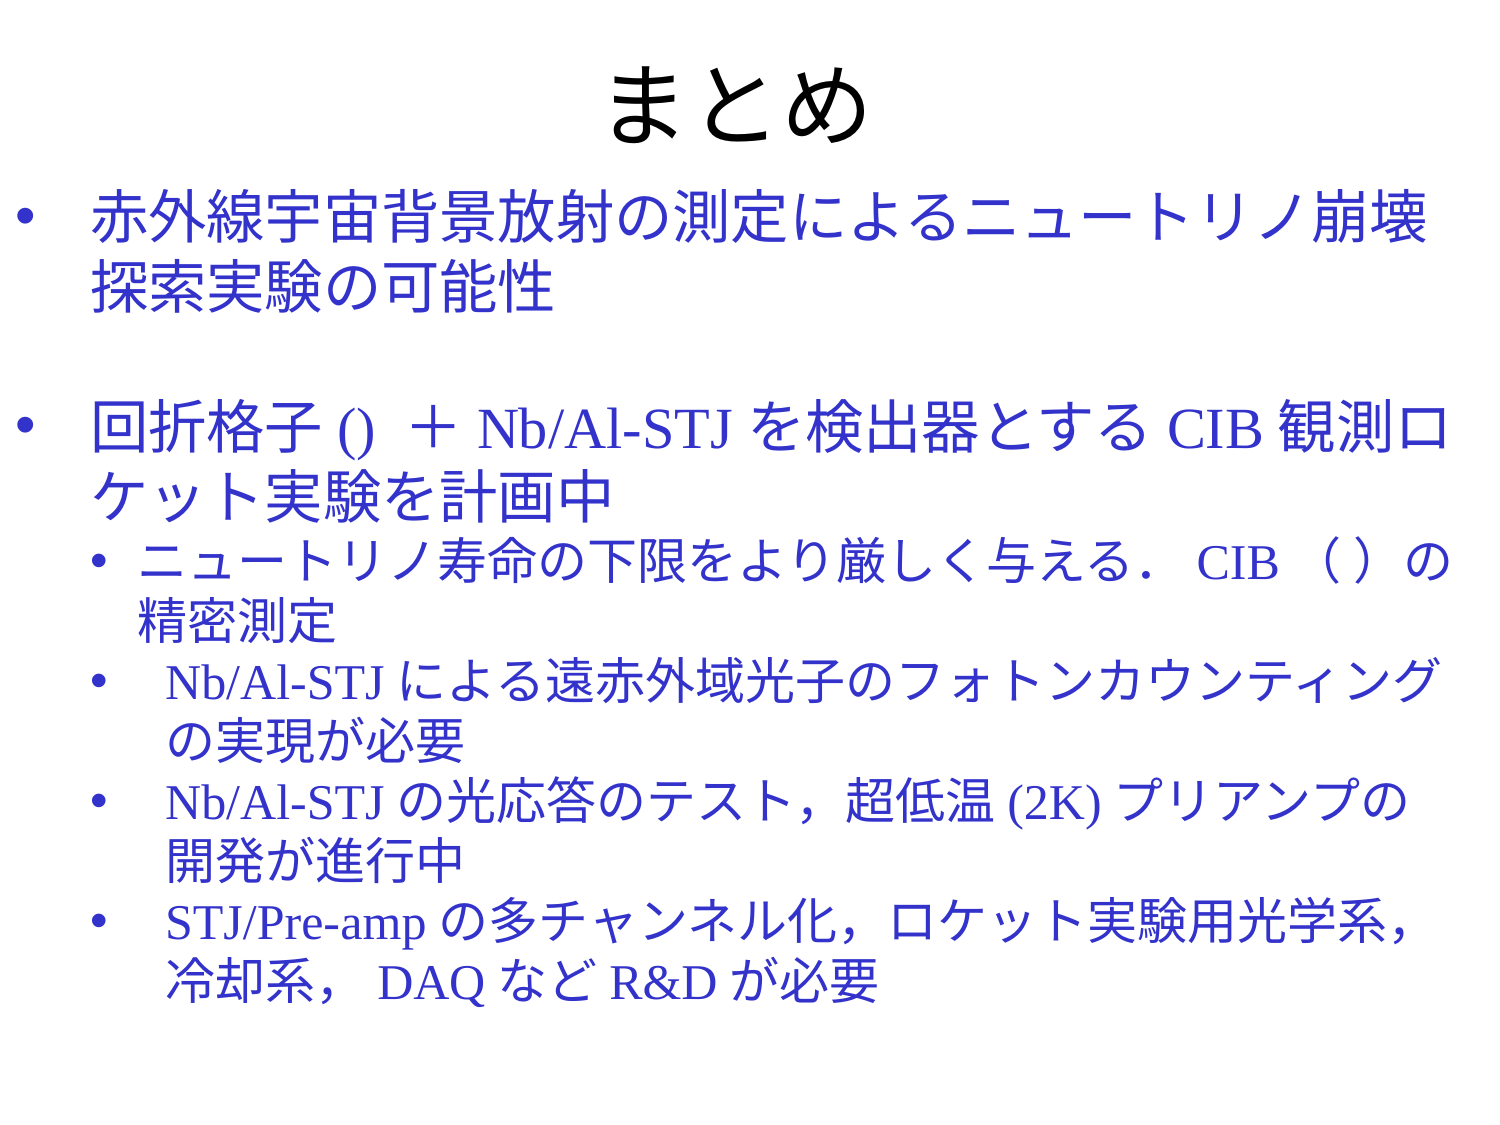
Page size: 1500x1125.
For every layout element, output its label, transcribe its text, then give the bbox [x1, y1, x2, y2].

title まとめ [97, 8, 1373, 197]
